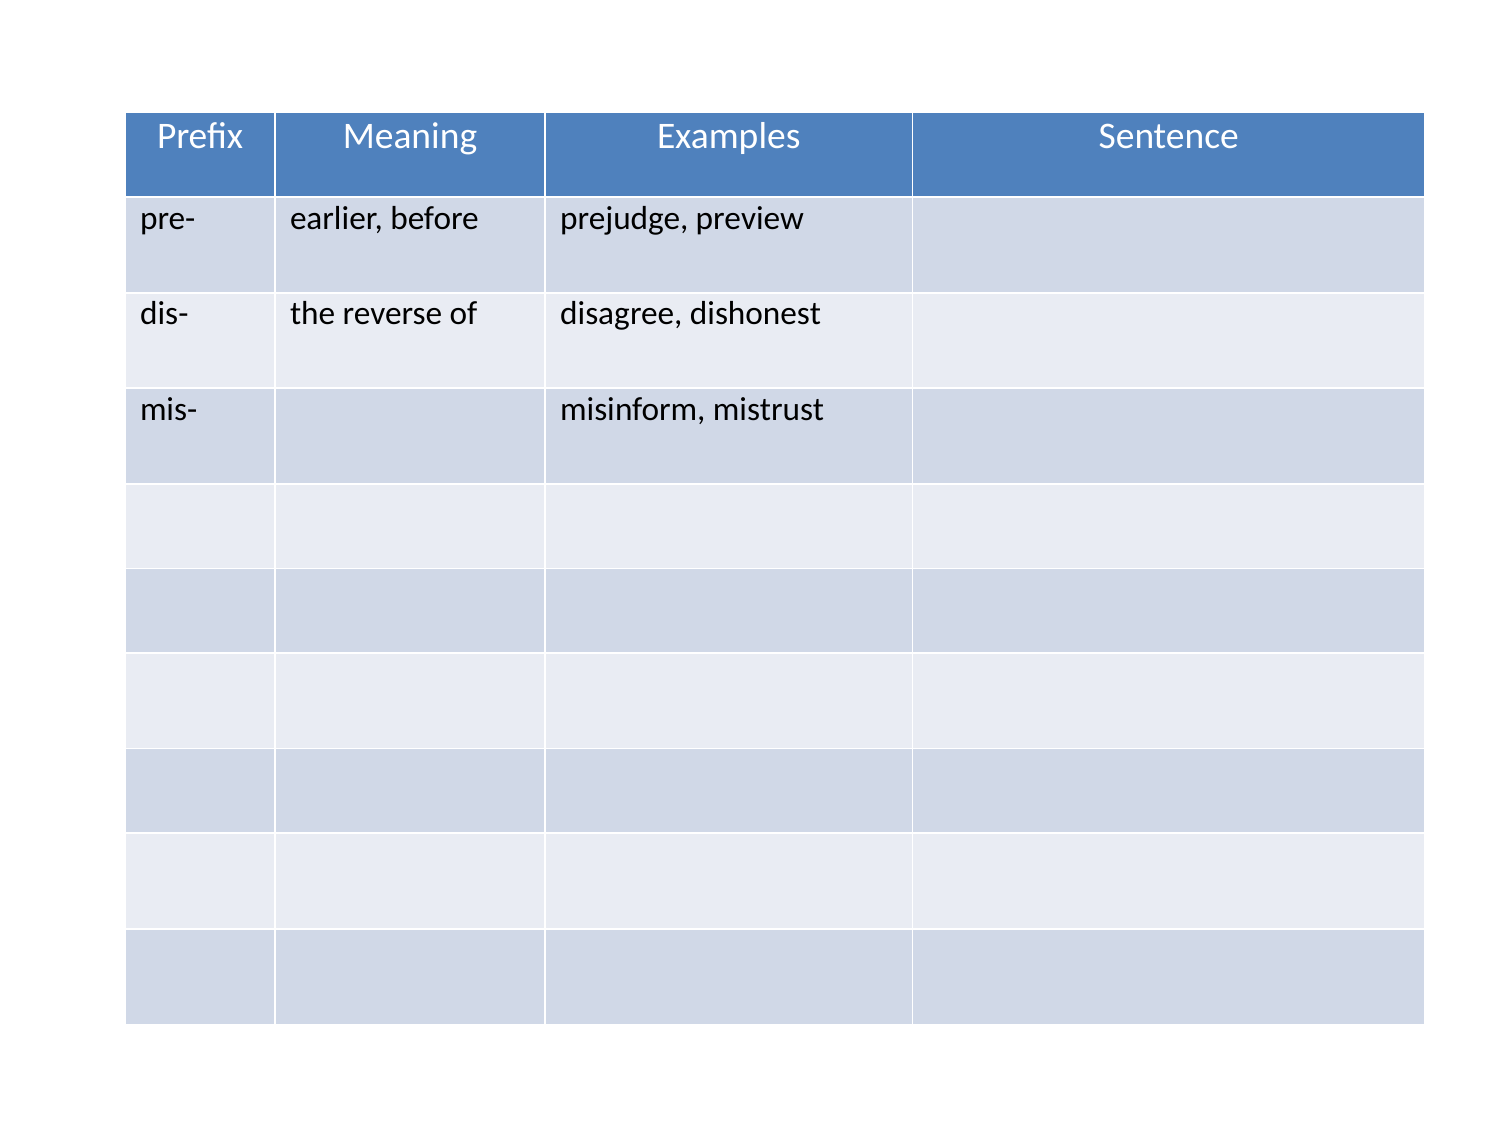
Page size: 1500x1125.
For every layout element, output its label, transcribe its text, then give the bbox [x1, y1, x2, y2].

table_cell [276, 930, 544, 1024]
table_cell [126, 654, 274, 748]
table_header Sentence [913, 113, 1424, 196]
table_cell [913, 930, 1424, 1024]
table_cell mis- [126, 389, 274, 483]
table_cell [546, 654, 912, 748]
table_header Meaning [276, 113, 544, 196]
table_cell [546, 749, 912, 832]
table_cell disagree, dishonest [546, 294, 912, 387]
table_cell [546, 485, 912, 568]
table_header Prefix [126, 113, 274, 196]
table_cell [913, 198, 1424, 292]
table_cell [126, 930, 274, 1024]
table_cell [913, 569, 1424, 652]
table_cell [276, 654, 544, 748]
table_cell [913, 485, 1424, 568]
table_cell dis- [126, 294, 274, 387]
table_cell [126, 485, 274, 568]
table_cell [126, 749, 274, 832]
table_cell [126, 834, 274, 928]
table_cell earlier, before [276, 198, 544, 292]
table_cell [913, 389, 1424, 483]
table_cell [546, 930, 912, 1024]
table_cell [276, 485, 544, 568]
table_cell [276, 569, 544, 652]
table_cell [913, 294, 1424, 387]
table_cell [546, 569, 912, 652]
table_cell the reverse of [276, 294, 544, 387]
table_cell [546, 834, 912, 928]
table_cell [913, 749, 1424, 832]
table_header Examples [546, 113, 912, 196]
table_cell [276, 389, 544, 483]
table_cell pre- [126, 198, 274, 292]
table_cell [276, 749, 544, 832]
table_cell [276, 834, 544, 928]
table_cell [126, 569, 274, 652]
table_cell [913, 834, 1424, 928]
table_cell prejudge, preview [546, 198, 912, 292]
table_cell misinform, mistrust [546, 389, 912, 483]
table_cell [913, 654, 1424, 748]
